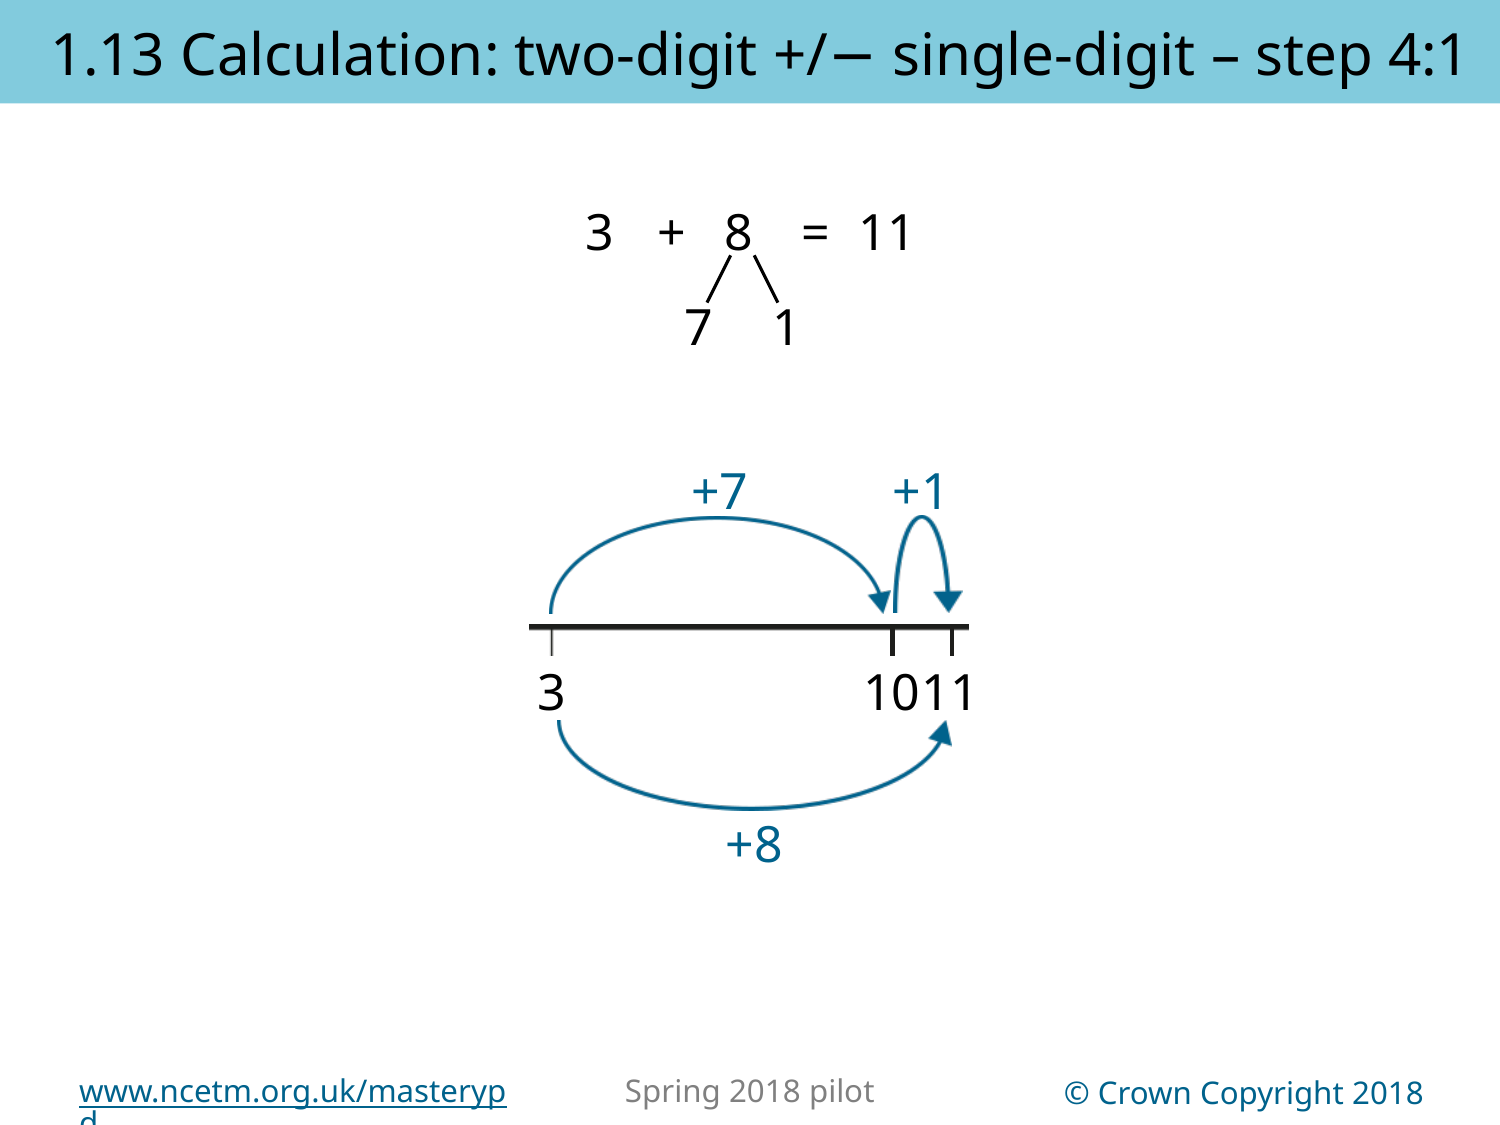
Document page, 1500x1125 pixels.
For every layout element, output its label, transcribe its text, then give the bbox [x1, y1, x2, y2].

text_box +1 [856, 452, 986, 527]
picture [529, 624, 970, 656]
text_box + 8 [642, 193, 772, 269]
text_box 3 [556, 193, 642, 269]
text_box +8 [690, 819, 819, 880]
picture [549, 516, 705, 607]
picture [893, 514, 963, 613]
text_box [753, 255, 779, 303]
text_box 10 [838, 664, 897, 719]
picture [557, 726, 741, 811]
text_box = [772, 193, 858, 269]
picture [561, 720, 952, 811]
list 1.13 Calculation: two-digit +/− single-digit – step 4:1 [0, 0, 1500, 104]
text_box 11 [897, 652, 1003, 728]
text_box 3 [498, 652, 605, 728]
picture [553, 516, 891, 614]
text_box 11 [858, 193, 941, 269]
text_box +7 [655, 452, 785, 514]
text_box 7 [657, 288, 741, 364]
text_box 1 [749, 288, 825, 364]
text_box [706, 255, 731, 303]
